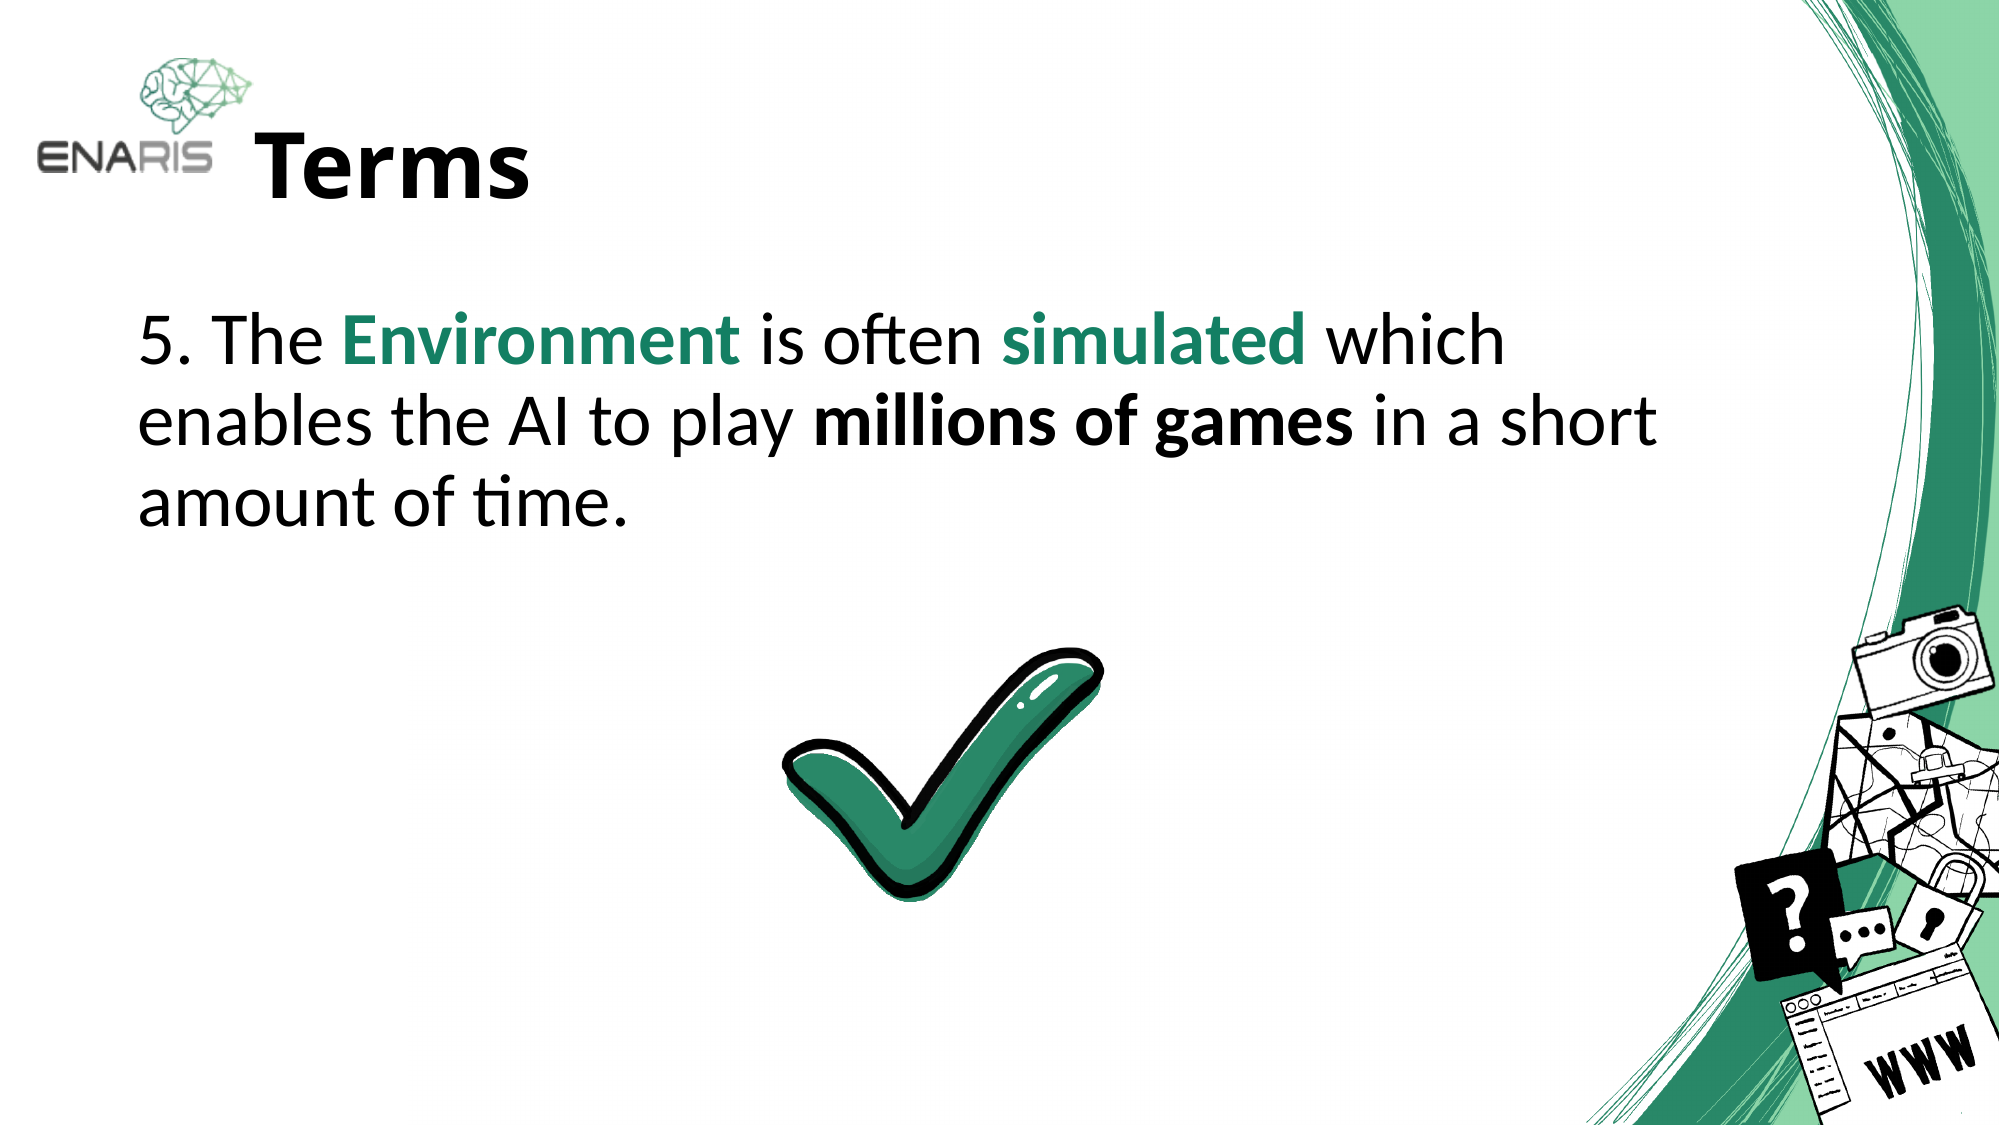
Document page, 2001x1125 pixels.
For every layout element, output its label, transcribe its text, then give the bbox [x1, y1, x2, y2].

picture [408, 0, 1999, 1125]
title Terms [253, 59, 1863, 278]
list 5. The Environment is often simulated which enables the AI to play millions of games in a short amount of time. [137, 299, 1728, 1014]
picture [37, 58, 254, 173]
